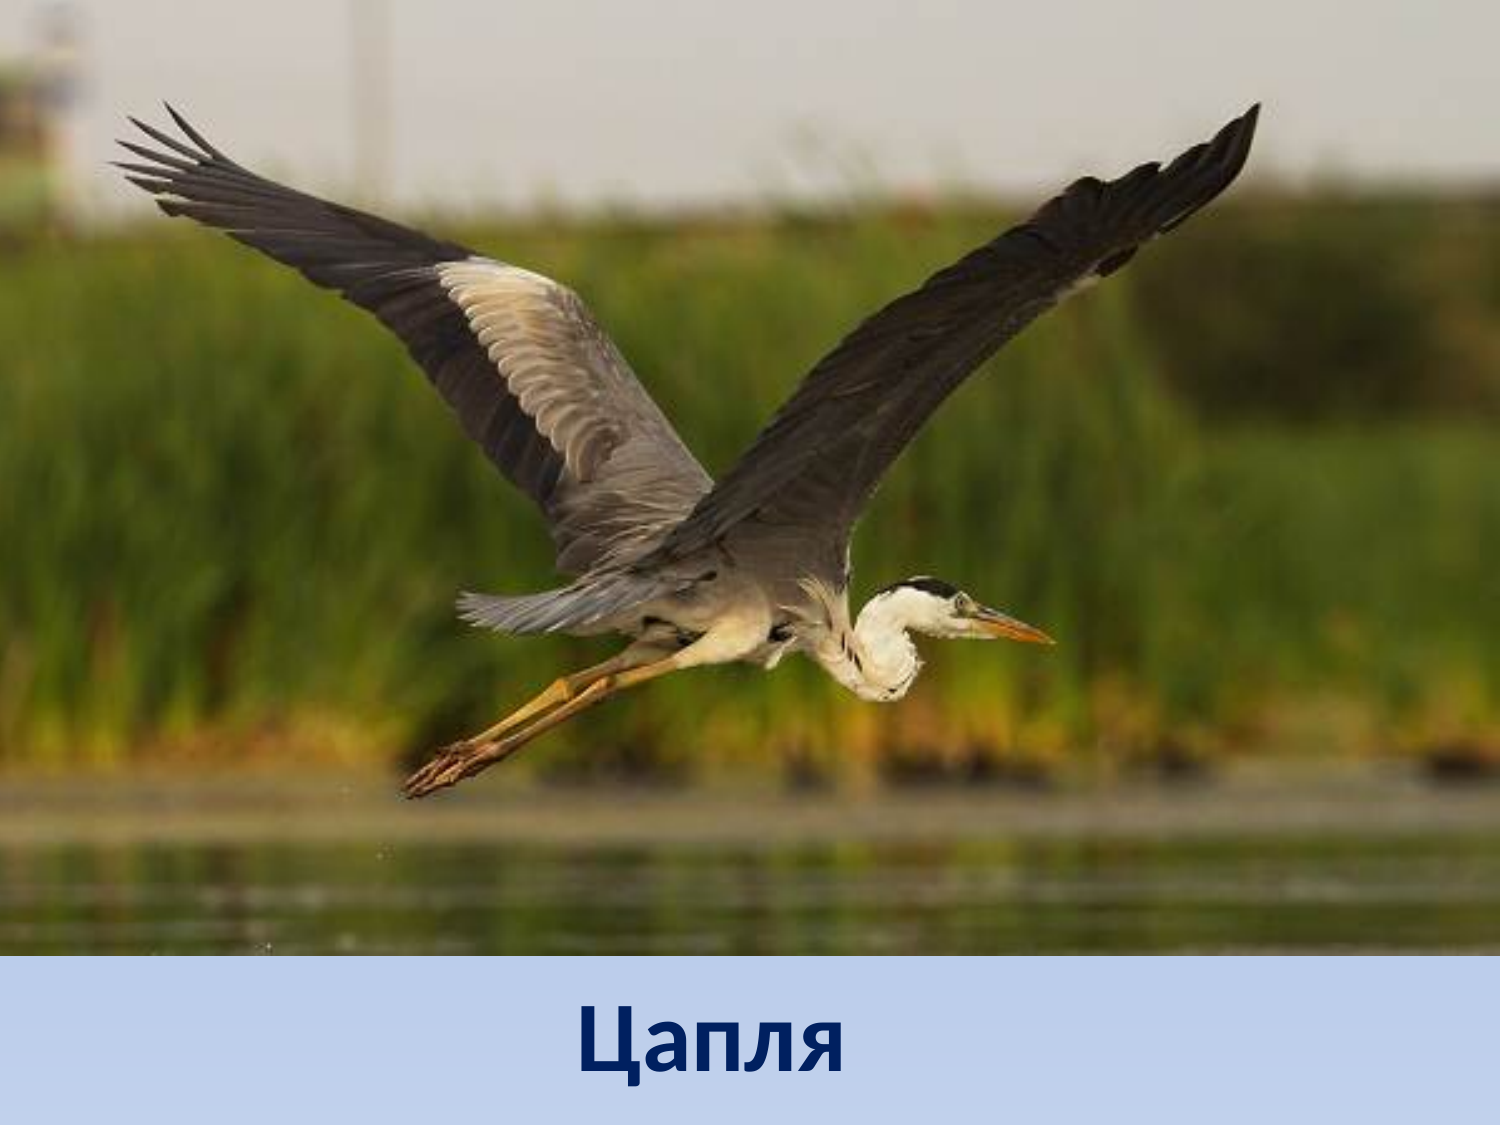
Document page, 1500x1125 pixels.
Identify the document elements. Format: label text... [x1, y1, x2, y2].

text_box Цапля [561, 964, 863, 1099]
picture [0, 0, 1500, 956]
